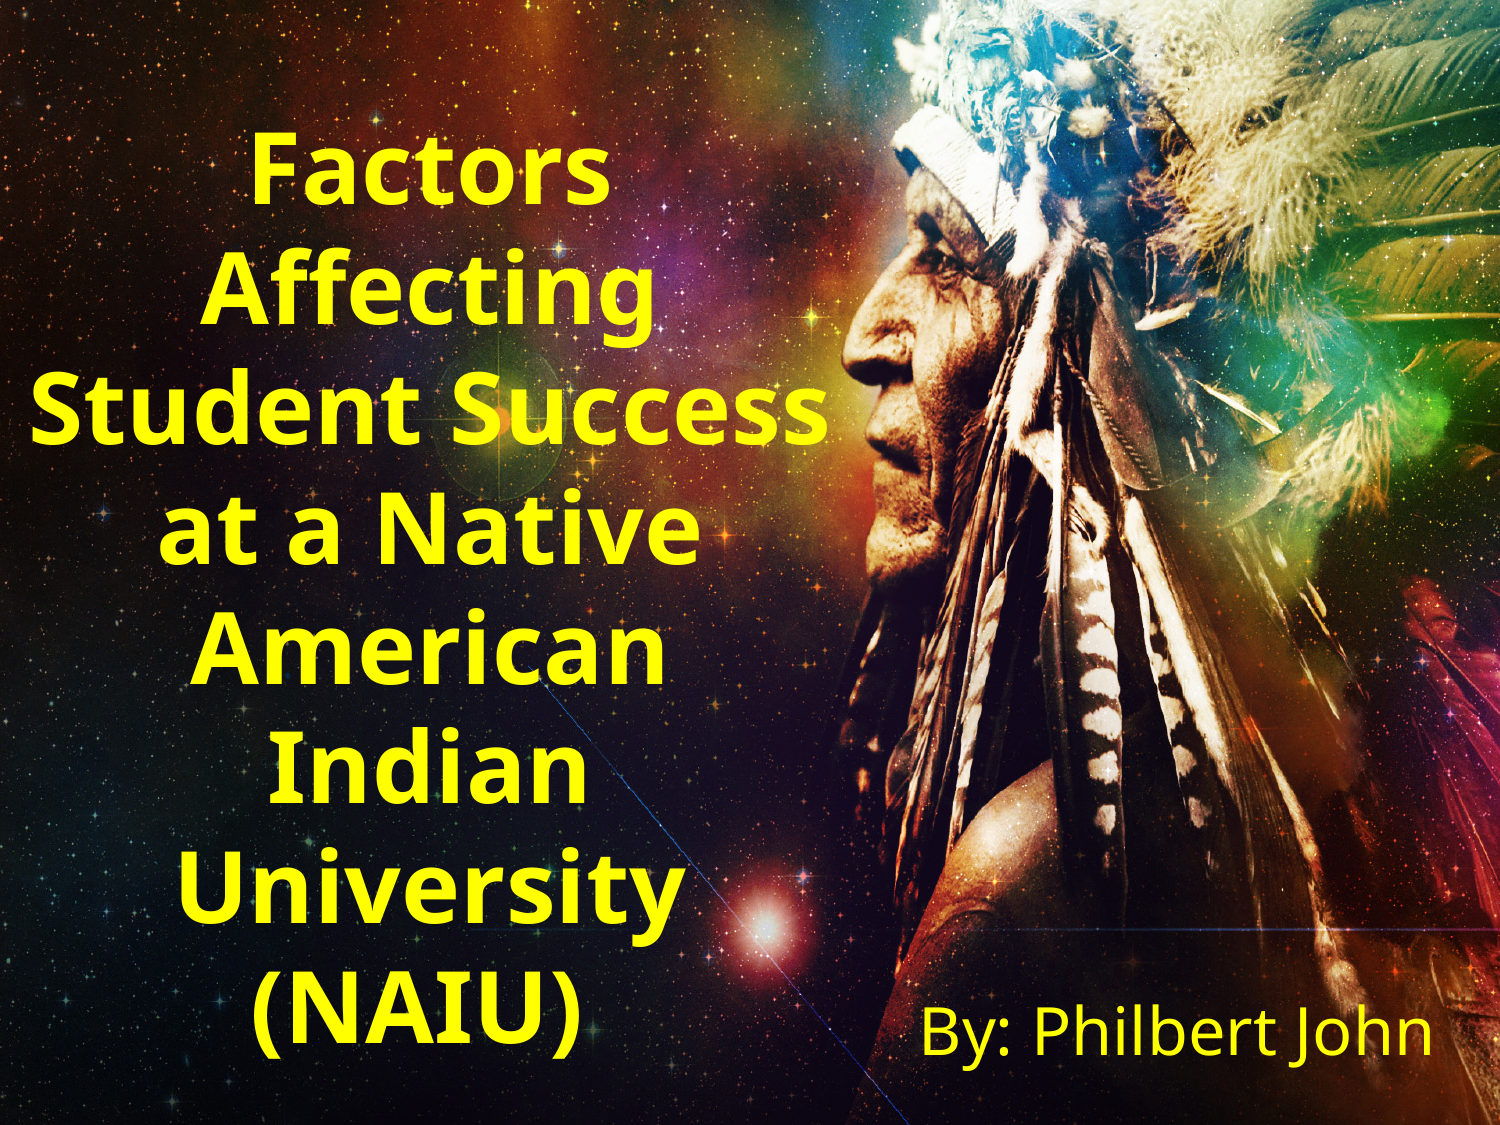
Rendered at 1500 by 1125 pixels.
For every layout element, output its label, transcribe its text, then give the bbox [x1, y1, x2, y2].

title Factors Affecting Student Success at a Native American Indian University (NAIU) [6, 43, 854, 1125]
subtitle By: Philbert John [853, 981, 1452, 1081]
picture [0, 0, 1500, 1125]
